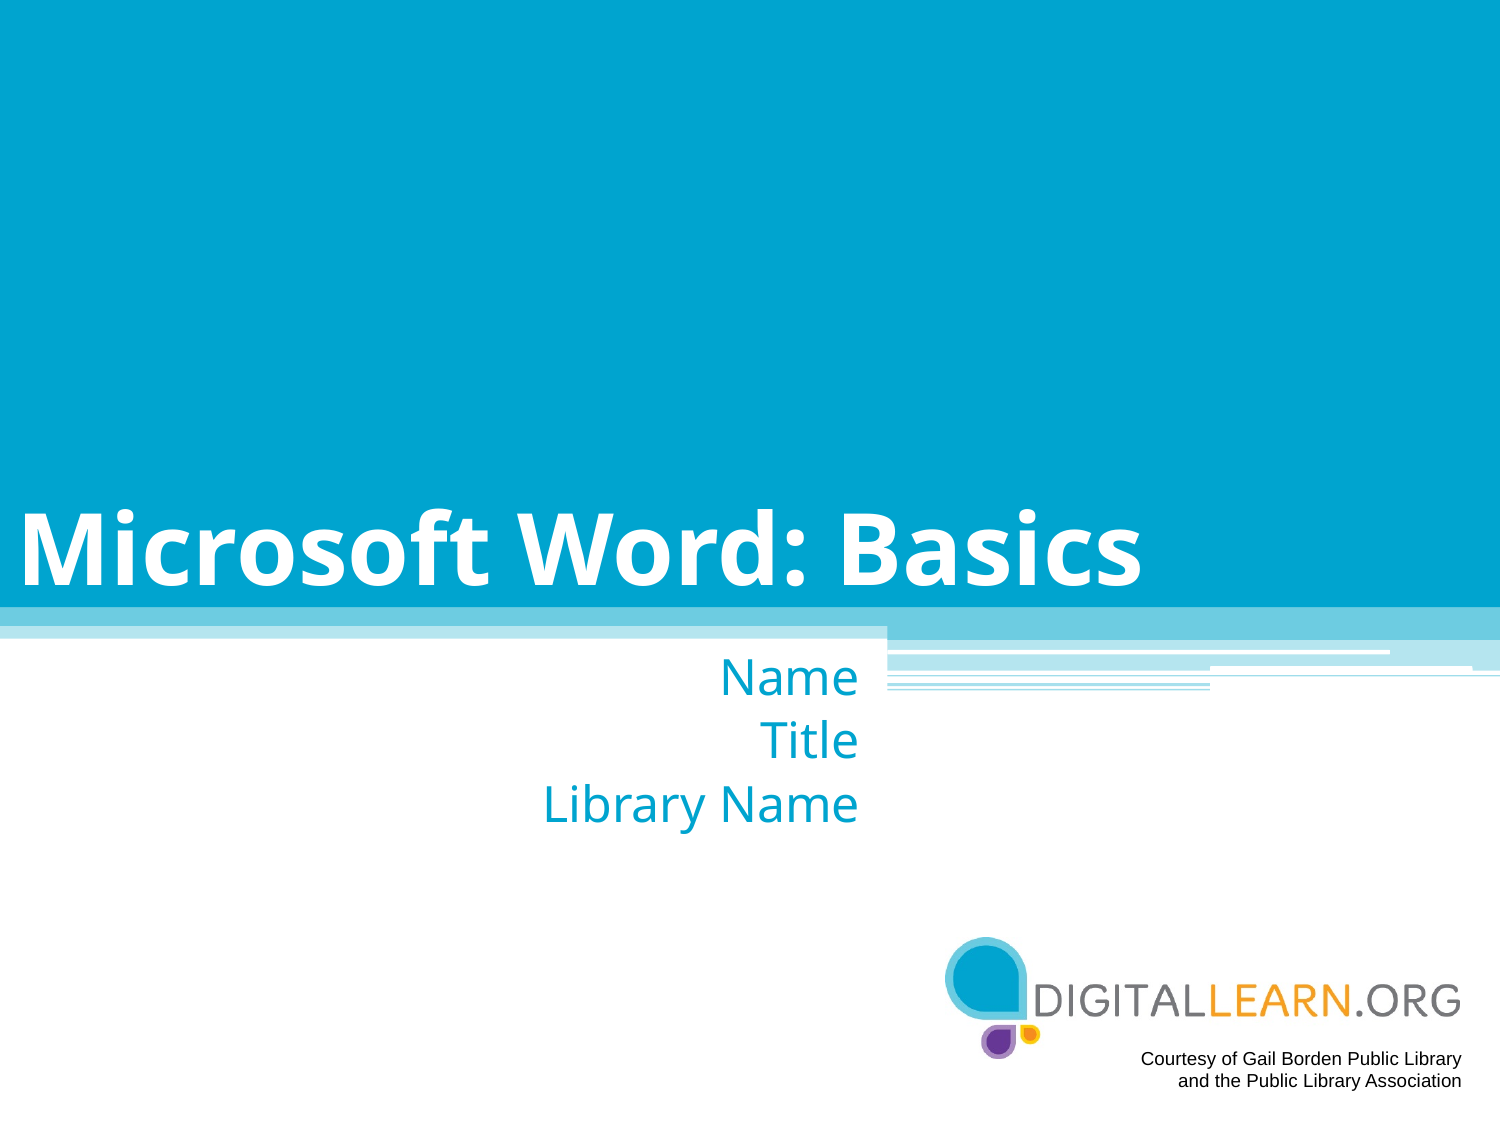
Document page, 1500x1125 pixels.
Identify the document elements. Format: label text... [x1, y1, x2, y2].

subtitle Name Title Library Name [0, 637, 875, 838]
picture [945, 937, 1460, 1059]
title Microsoft Word: Basics [1, 362, 1500, 613]
text_box Courtesy of Gail Borden Public Library and the Public Library Association [726, 1038, 1477, 1099]
